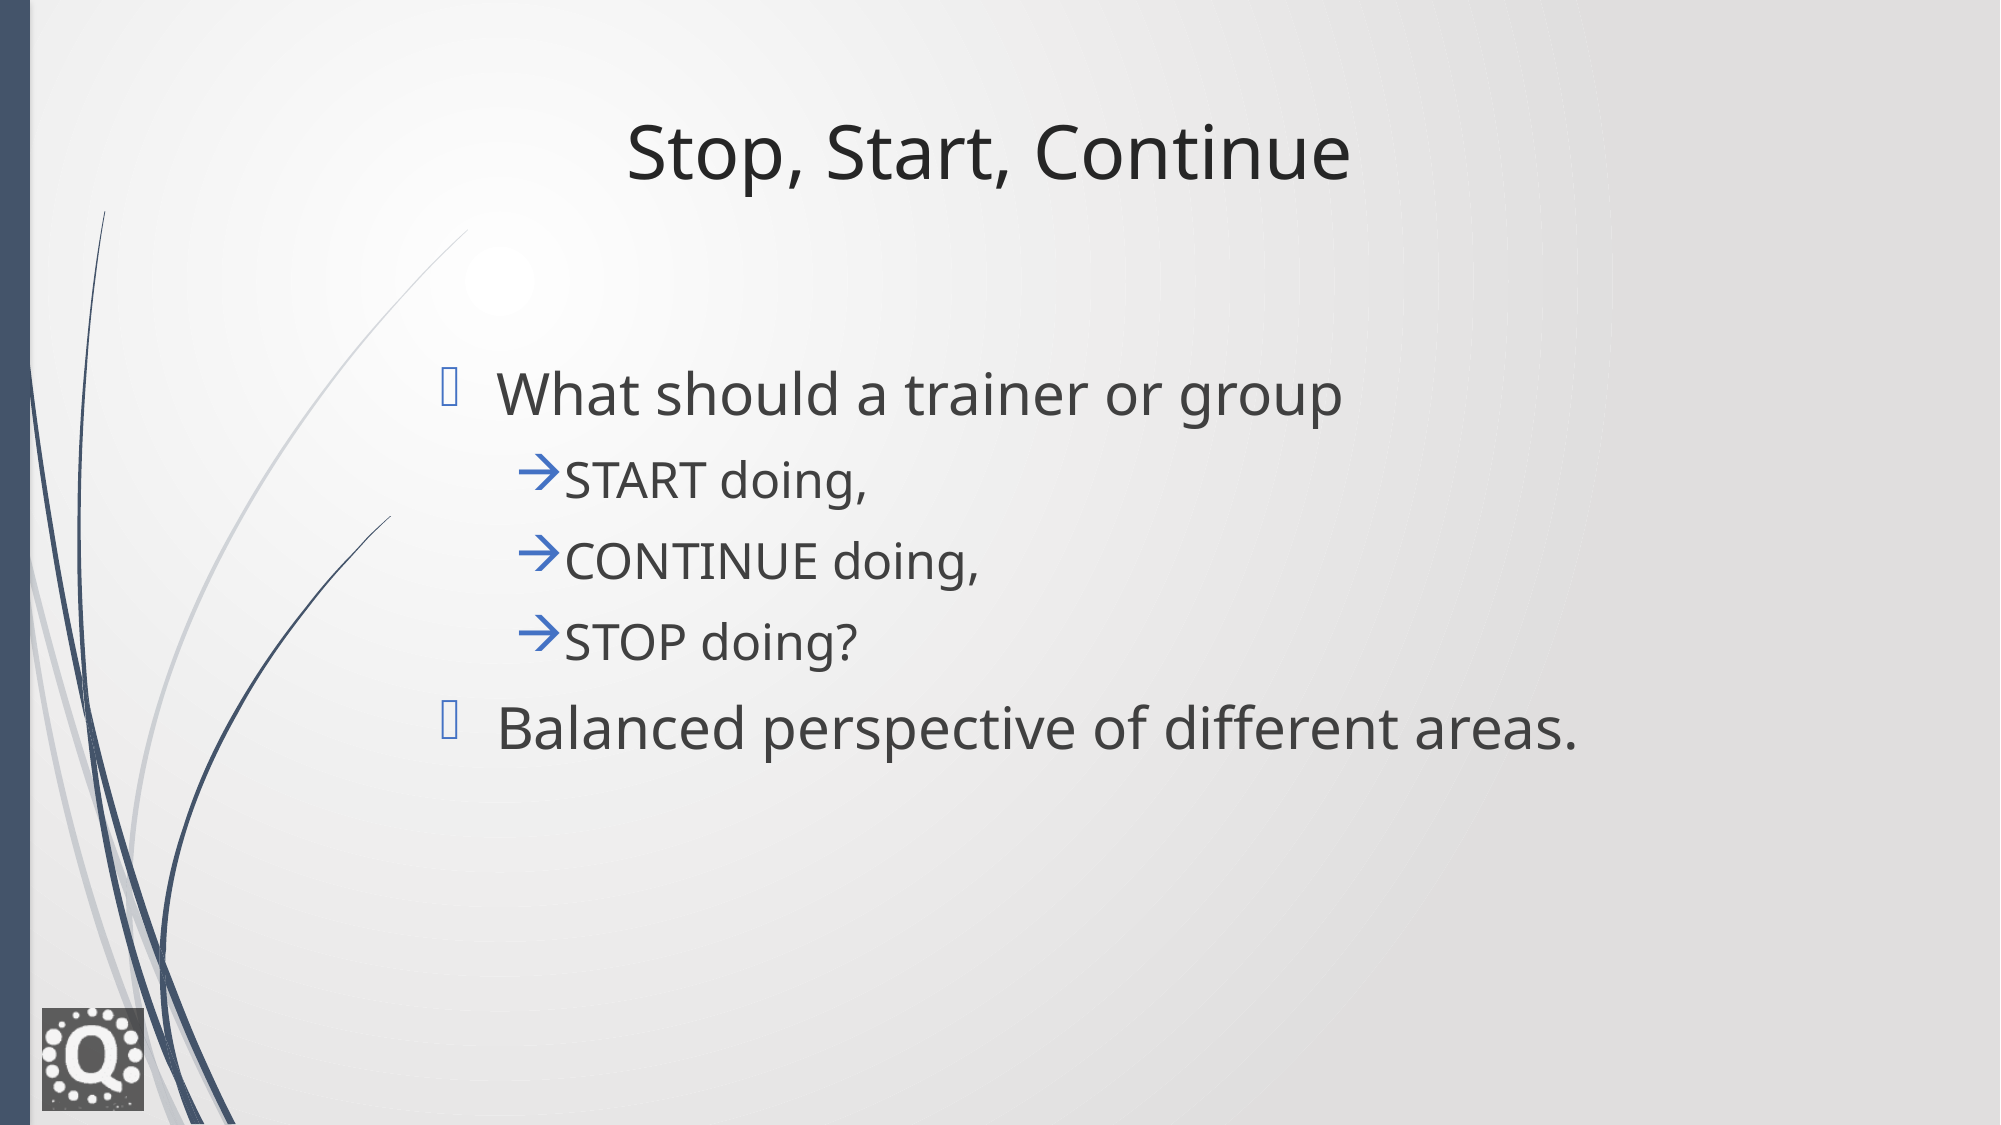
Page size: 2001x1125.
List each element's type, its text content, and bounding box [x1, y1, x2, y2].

picture [42, 1008, 144, 1111]
list What should a trainer or group START doing, CONTINUE doing, STOP doing? Balanced perspective of different areas. [424, 350, 1888, 970]
title Stop, Start, Continue [269, 96, 1731, 307]
